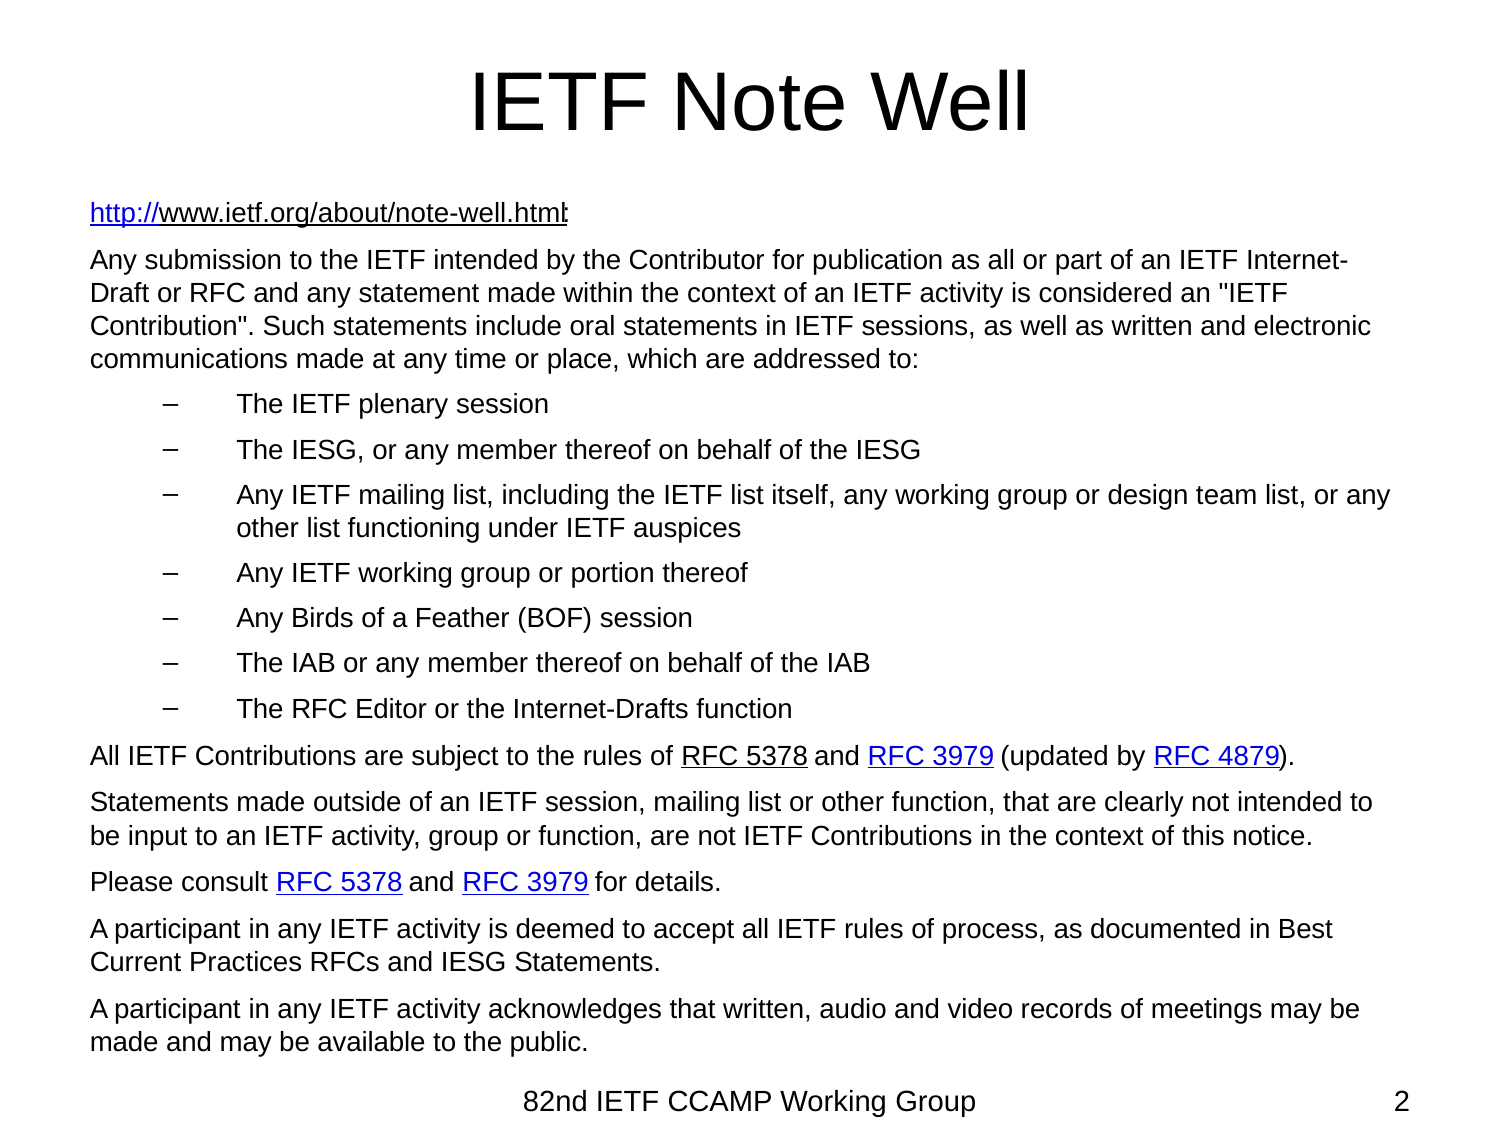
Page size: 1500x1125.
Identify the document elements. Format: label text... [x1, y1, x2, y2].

title IETF Note Well [75, 7, 1425, 187]
slide_number 2 [1074, 1074, 1425, 1125]
footer 82nd IETF CCAMP Working Group [430, 1074, 1069, 1125]
list http://www.ietf.org/about/note-well.html: Any submission to the IETF intended by the Contributor for publication as all or part of an IETF Internet-Draft or RFC and any statement made within the context of an IETF activity is considered an "IETF Contribution". Such statements include oral statements in IETF sessions, as well as written and electronic communications made at any time or place, which are addressed to: The IETF plenary session The IESG, or any member thereof on behalf of the IESG Any IETF mailing list, including the IETF list itself, any working group or design team list, or any other list functioning under IETF auspices Any IETF working group or portion thereof Any Birds of a Feather (BOF) session The IAB or any member thereof on behalf of the IAB The RFC Editor or the Internet-Drafts function All IETF Contributions are subject to the rules of RFC 5378 and RFC 3979 (updated by RFC 4879). Statements made outside of an IETF session, mailing list or other function, that are clearly not intended to be input to an IETF activity, group or function, are not IETF Contributions in the context of this notice. Please consult RFC 5378 and RFC 3979 for details. A participant in any IETF activity is deemed to accept all IETF rules of process, as documented in Best Current Practices RFCs and IESG Statements. A participant in any IETF activity acknowledges that written, audio and video records of meetings may be made and may be available to the public. [75, 187, 1425, 1071]
